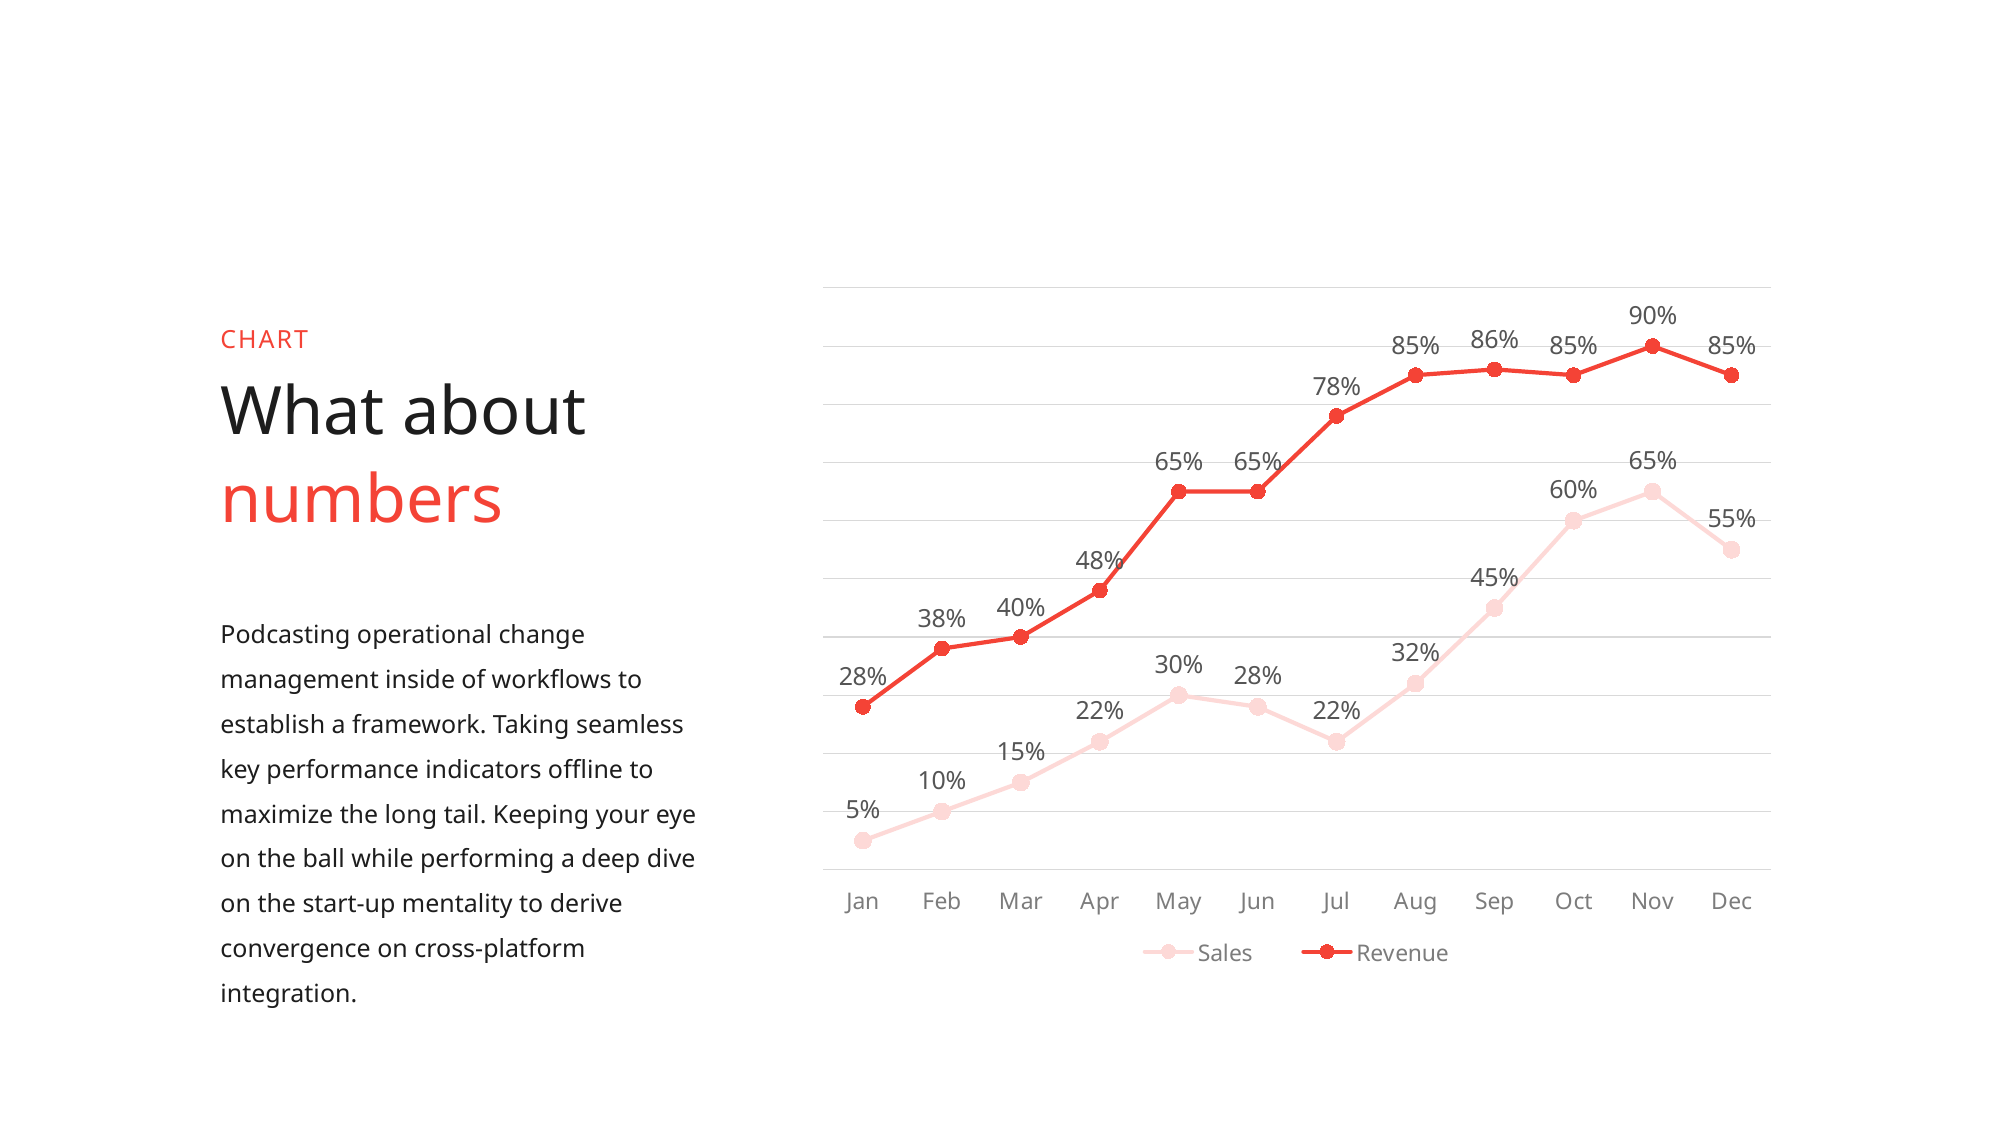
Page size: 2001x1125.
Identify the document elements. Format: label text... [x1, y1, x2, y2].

text_box CHART [220, 317, 518, 354]
text_box Podcasting operational change management inside of workflows to establish a framework. Taking seamless key performance indicators offline to maximize the long tail. Keeping your eye on the ball while performing a deep dive on the start-up mentality to derive convergence on cross-platform integration. [220, 603, 715, 1008]
chart [713, 242, 1865, 997]
text_box What about numbers [220, 359, 713, 536]
